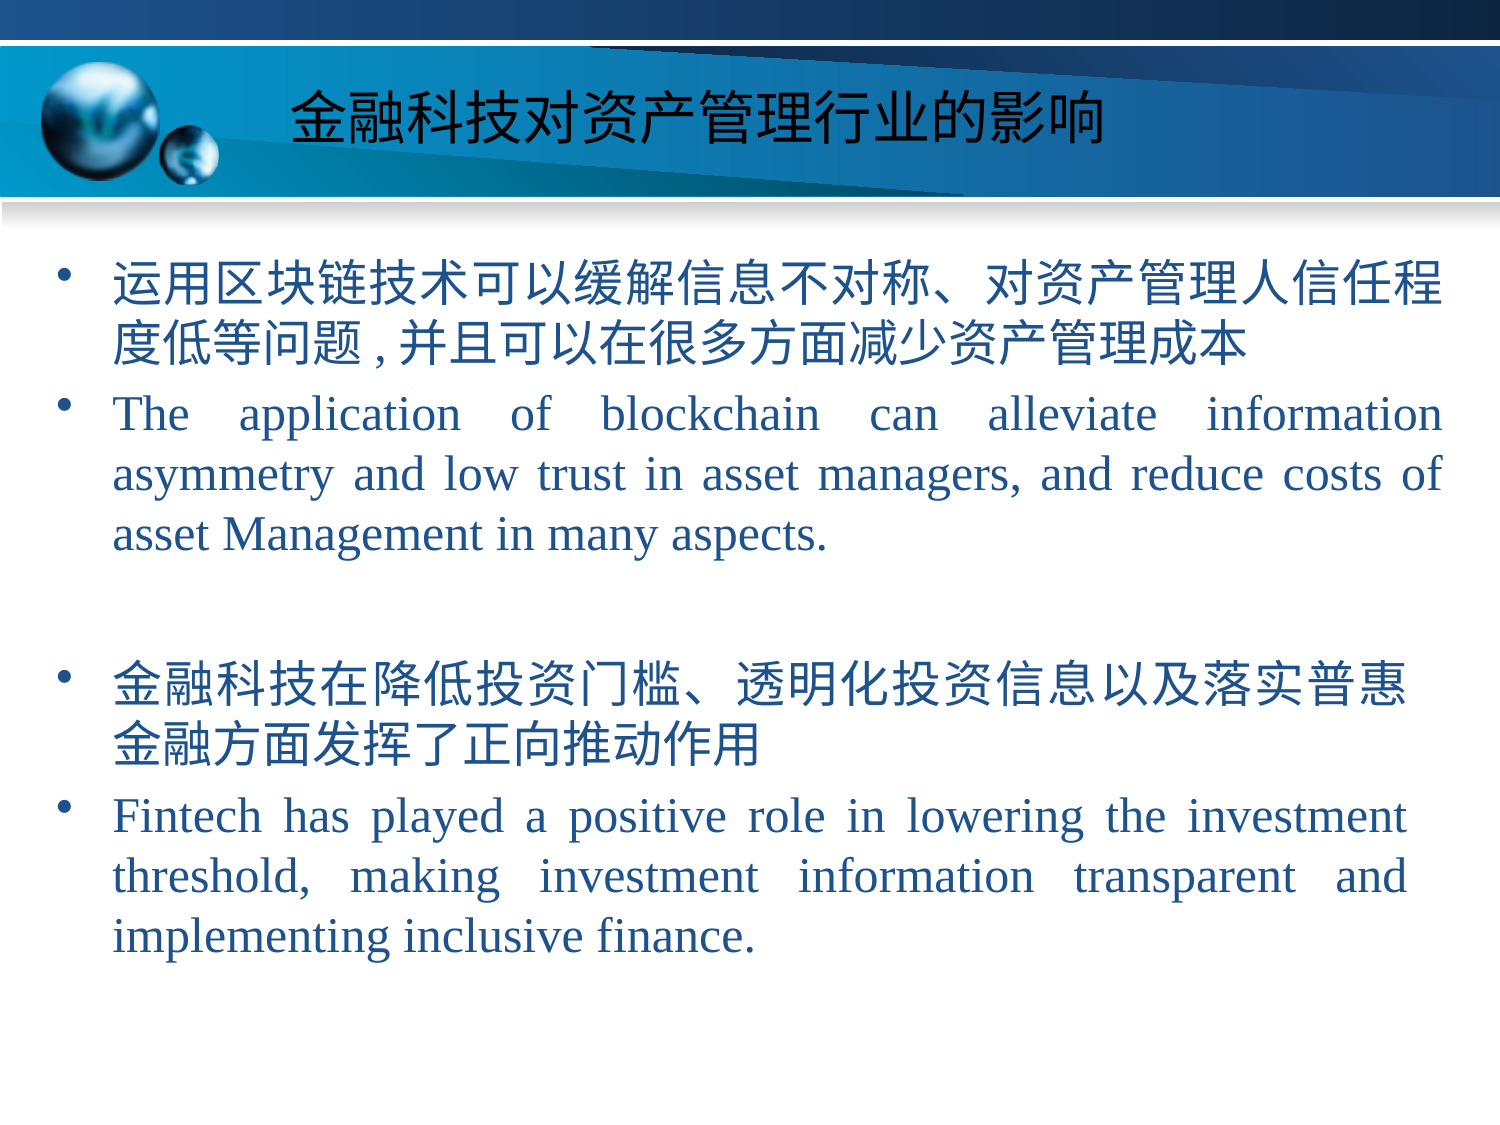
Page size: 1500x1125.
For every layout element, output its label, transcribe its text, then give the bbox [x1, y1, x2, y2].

title 金融科技对资产管理行业的影响 [274, 44, 1363, 188]
text_box 运用区块链技术可以缓解信息不对称、对资产管理人信任程度低等问题,并且可以在很多方面减少资产管理成本 The application of blockchain can alleviate information asymmetry and low trust in asset managers, and reduce costs of asset Management in many aspects. [41, 243, 1459, 569]
picture [42, 63, 159, 180]
picture [160, 126, 218, 184]
text_box 金融科技在降低投资门槛、透明化投资信息以及落实普惠金融方面发挥了正向推动作用 Fintech has played a positive role in lowering the investment threshold, making investment information transparent and implementing inclusive finance. [41, 645, 1424, 970]
